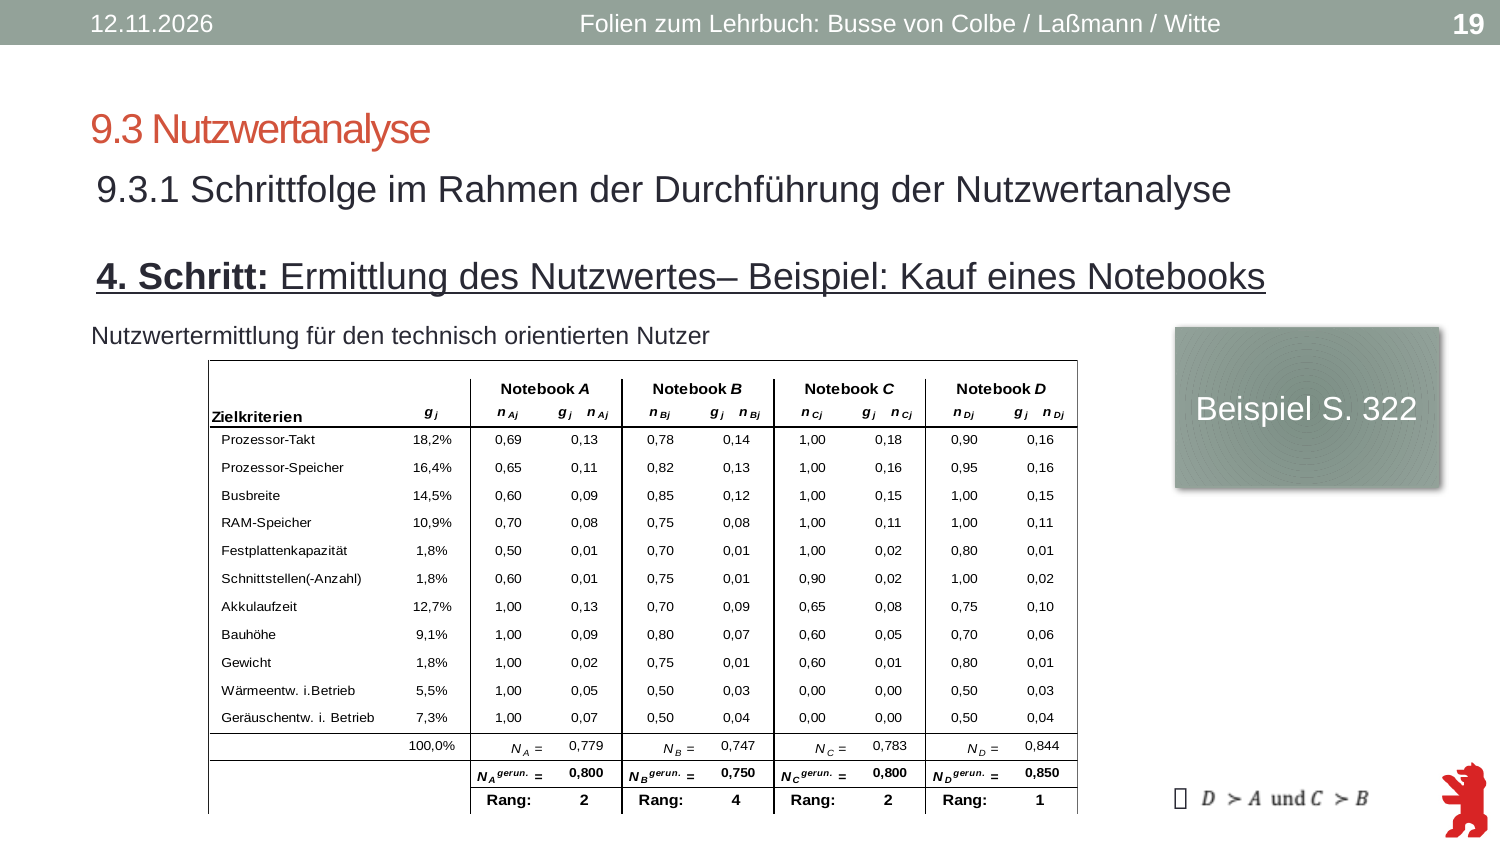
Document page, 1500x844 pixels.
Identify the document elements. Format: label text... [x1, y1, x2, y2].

text_box 9.3.1 Schrittfolge im Rahmen der Durchführung der Nutzwertanalyse [81, 157, 1248, 217]
text_box Beispiel S. 322 [1175, 327, 1439, 488]
text_box Nutzwertermittlung für den technisch orientierten Nutzer [76, 312, 727, 357]
slide_number 19 [1325, 2, 1500, 43]
footer Folien zum Lehrbuch: Busse von Colbe / Laßmann / Witte [562, 2, 1238, 43]
title 9.3 Nutzwertanalyse [75, 65, 1500, 188]
text_box 4. Schritt: Ermittlung des Nutzwertes– Beispiel: Kauf eines Notebooks [81, 244, 1281, 305]
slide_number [75, 2, 550, 43]
picture [208, 359, 1500, 844]
